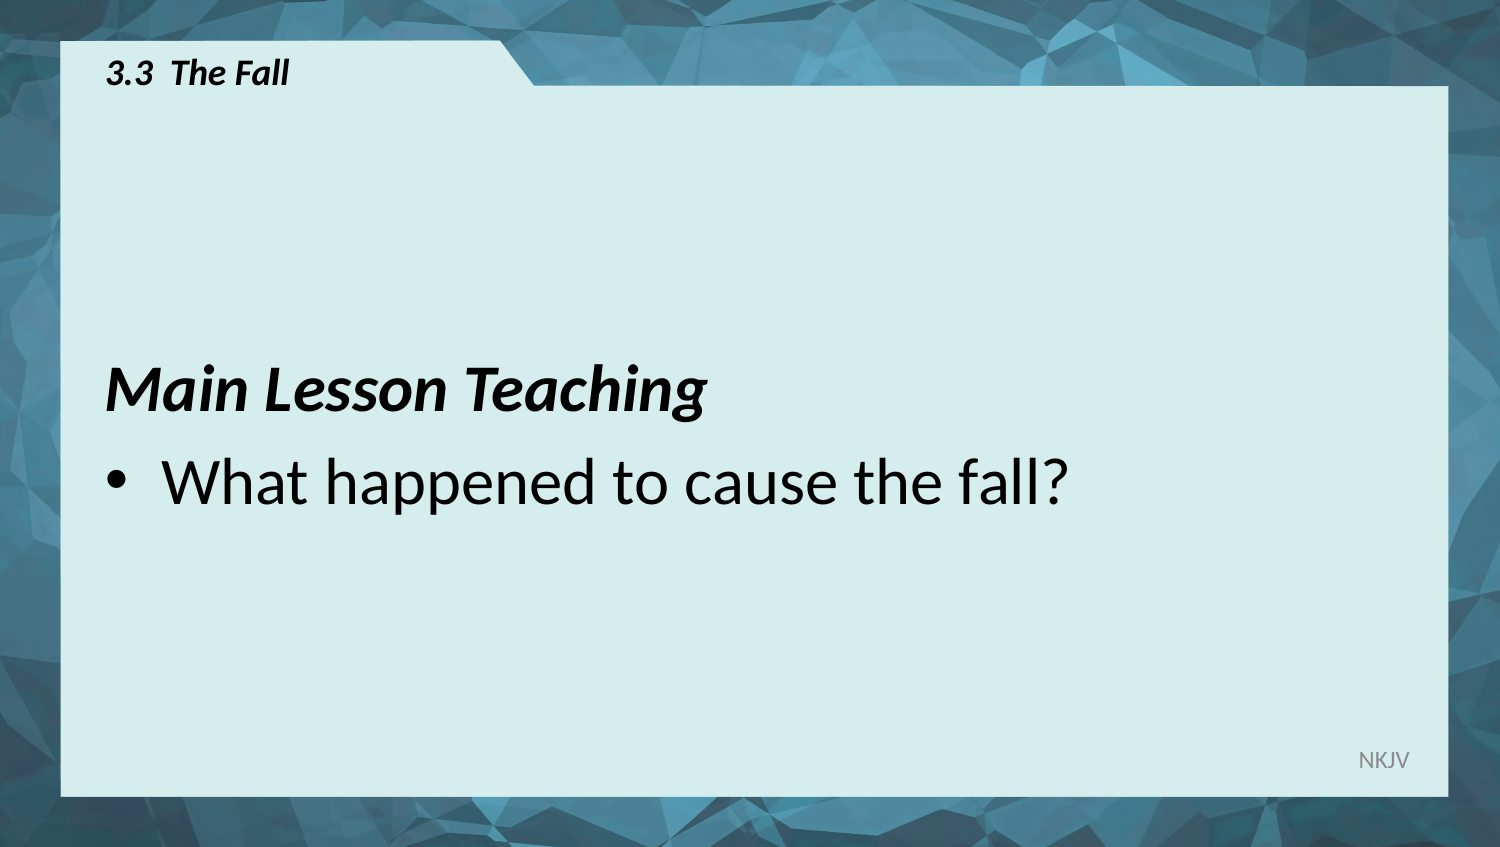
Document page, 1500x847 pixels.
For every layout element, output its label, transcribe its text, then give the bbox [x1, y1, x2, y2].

footer NKJV [950, 736, 1425, 782]
title 3.3 The Fall [89, 33, 1420, 108]
picture [0, 0, 1500, 847]
list Main Lesson Teaching What happened to cause the fall? [89, 141, 1403, 722]
